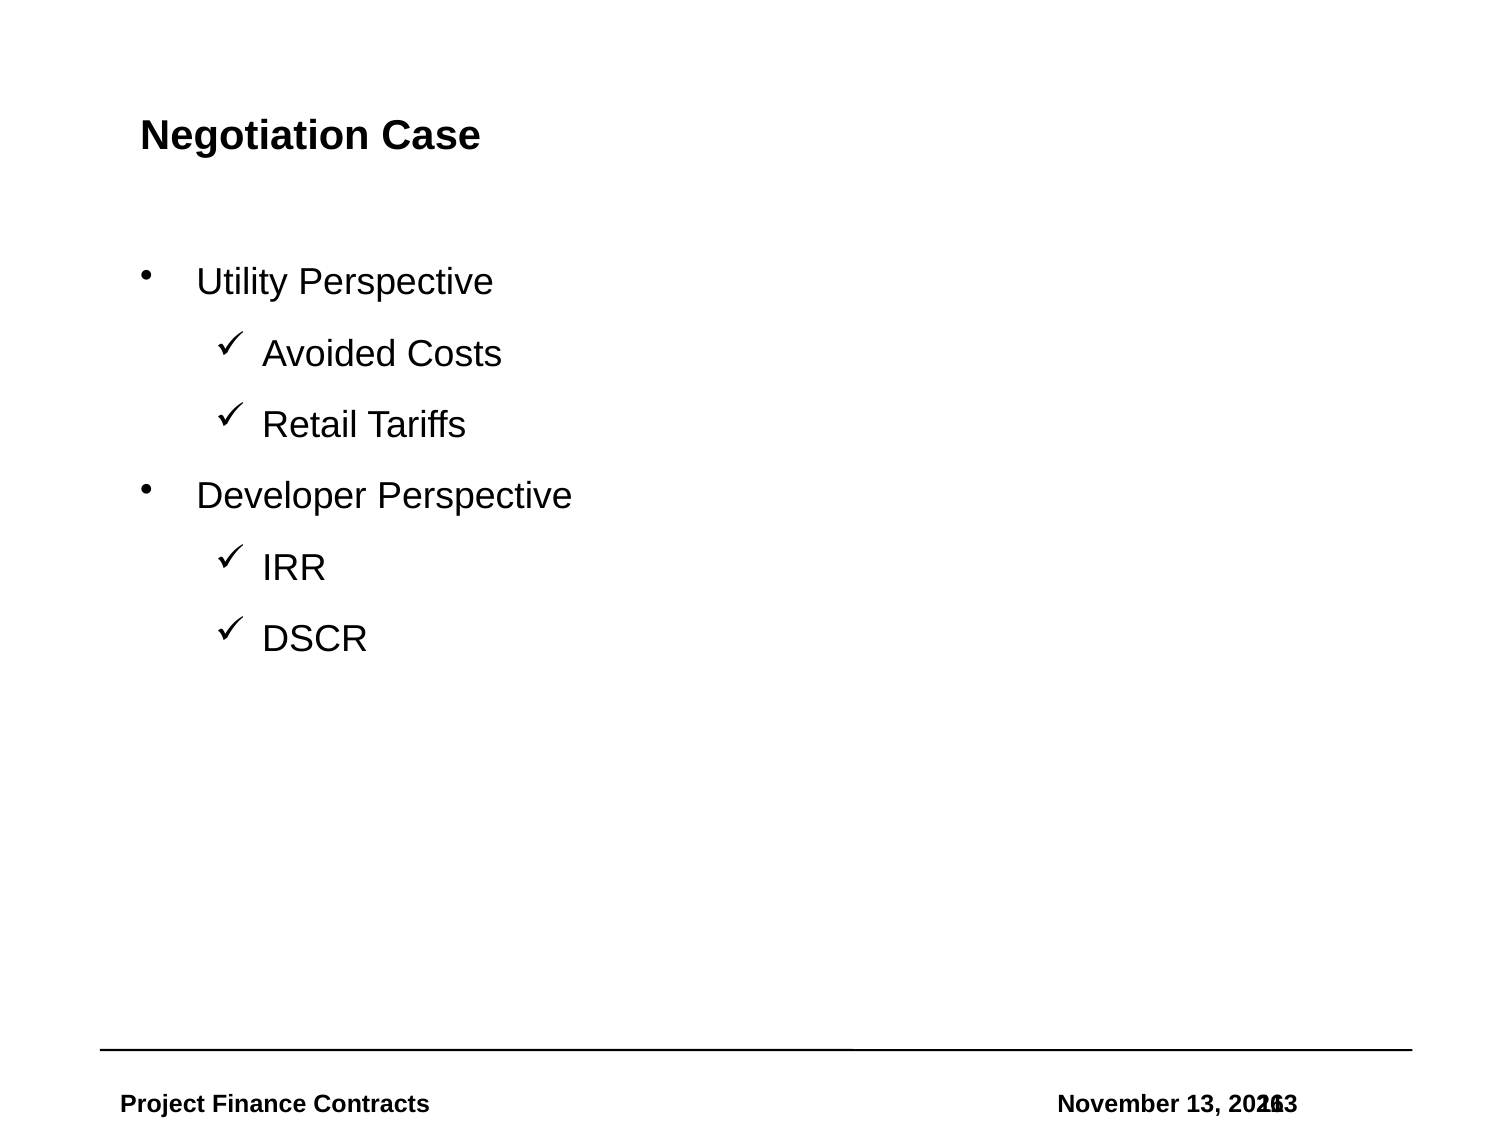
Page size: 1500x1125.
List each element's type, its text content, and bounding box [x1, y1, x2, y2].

title Negotiation Case [124, 99, 1288, 226]
list Utility Perspective Avoided Costs Retail Tariffs Developer Perspective IRR DSCR [124, 249, 1376, 1001]
